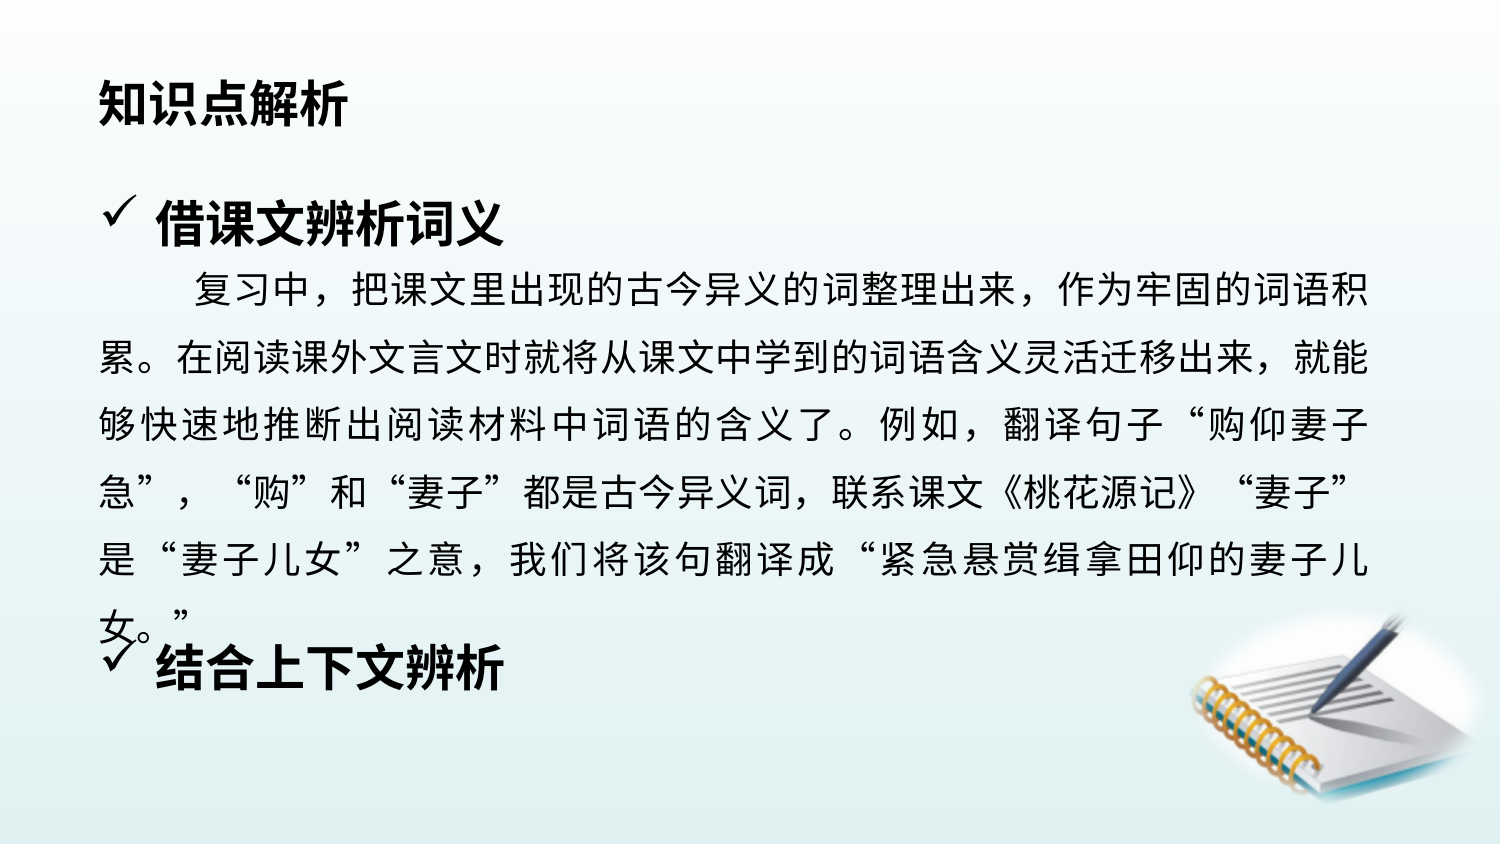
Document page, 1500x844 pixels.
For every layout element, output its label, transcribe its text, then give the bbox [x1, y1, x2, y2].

picture [1178, 595, 1500, 810]
text_box 结合上下文辨析 [84, 599, 1178, 704]
text_box 复习中，把课文里出现的古今异义的词整理出来，作为牢固的词语积累。在阅读课外文言文时就将从课文中学到的词语含义灵活迁移出来，就能够快速地推断出阅读材料中词语的含义了。例如，翻译句子“购仰妻子急”，“购”和“妻子”都是古今异义词，联系课文《桃花源记》“妻子”是“妻子儿女”之意，我们将该句翻译成“紧急悬赏缉拿田仰的妻子儿女。” [84, 260, 1385, 599]
text_box 知识点解析 [84, 71, 368, 134]
text_box 借课文辨析词义 [84, 154, 1385, 260]
